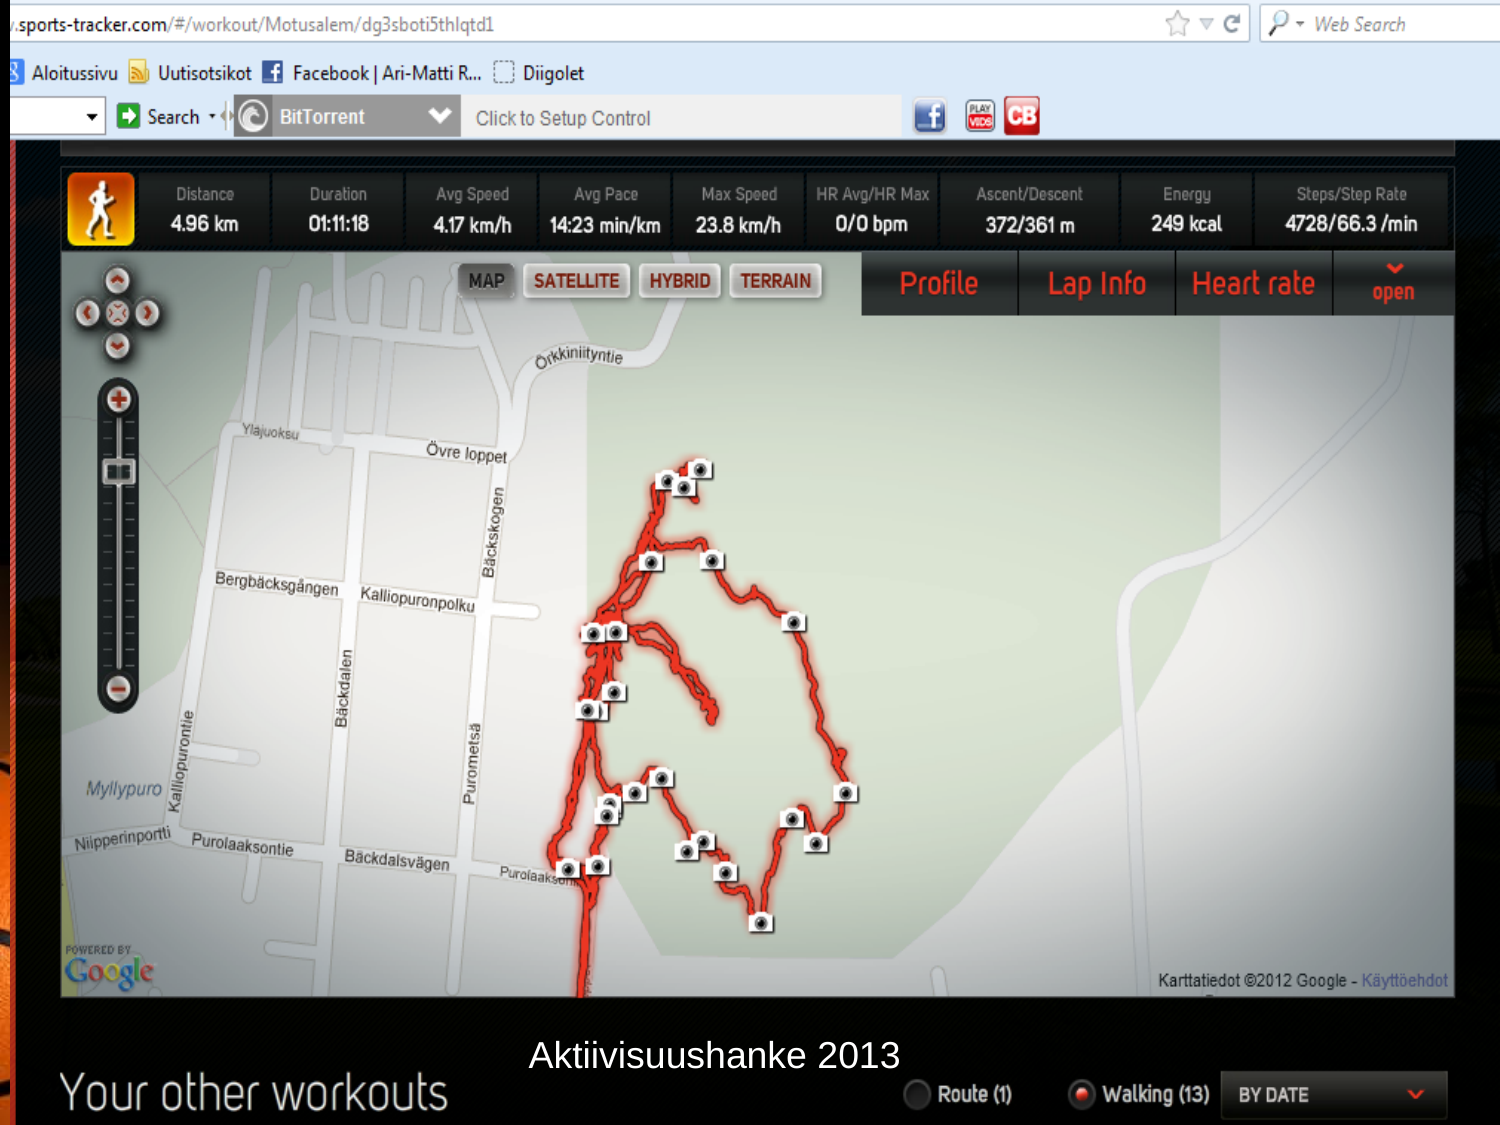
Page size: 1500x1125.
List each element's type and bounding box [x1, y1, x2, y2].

list [10, 0, 1500, 1125]
picture [0, 0, 10, 1125]
